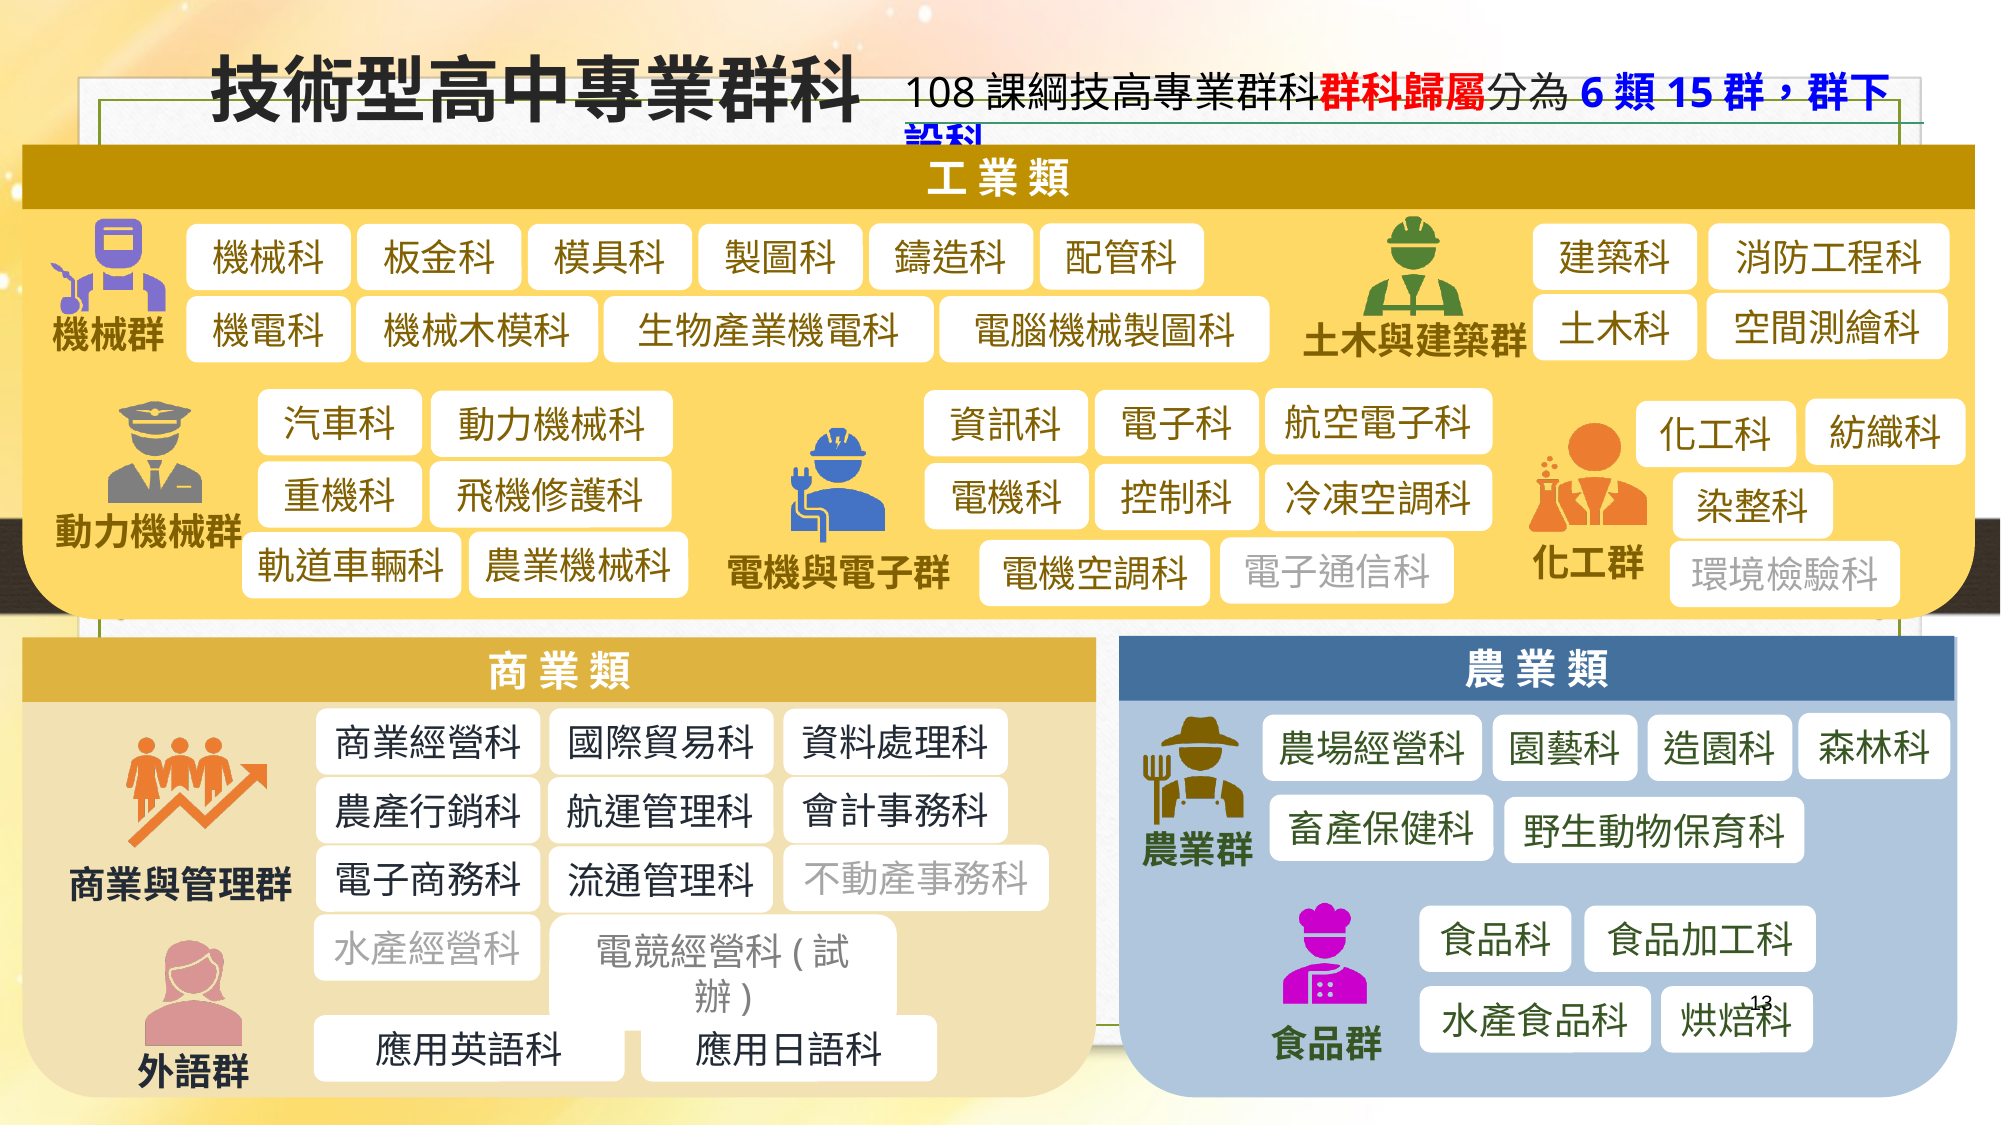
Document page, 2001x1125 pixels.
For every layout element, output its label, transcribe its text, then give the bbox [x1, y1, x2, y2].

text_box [1108, 635, 1958, 1098]
text_box 108課綱技高專業群科群科歸屬分為6類15群，群下設科 [897, 60, 1932, 127]
title 技術型高中專業群科 [194, 36, 1809, 139]
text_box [22, 636, 1097, 1098]
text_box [17, 144, 1976, 620]
picture [0, 0, 2001, 1125]
